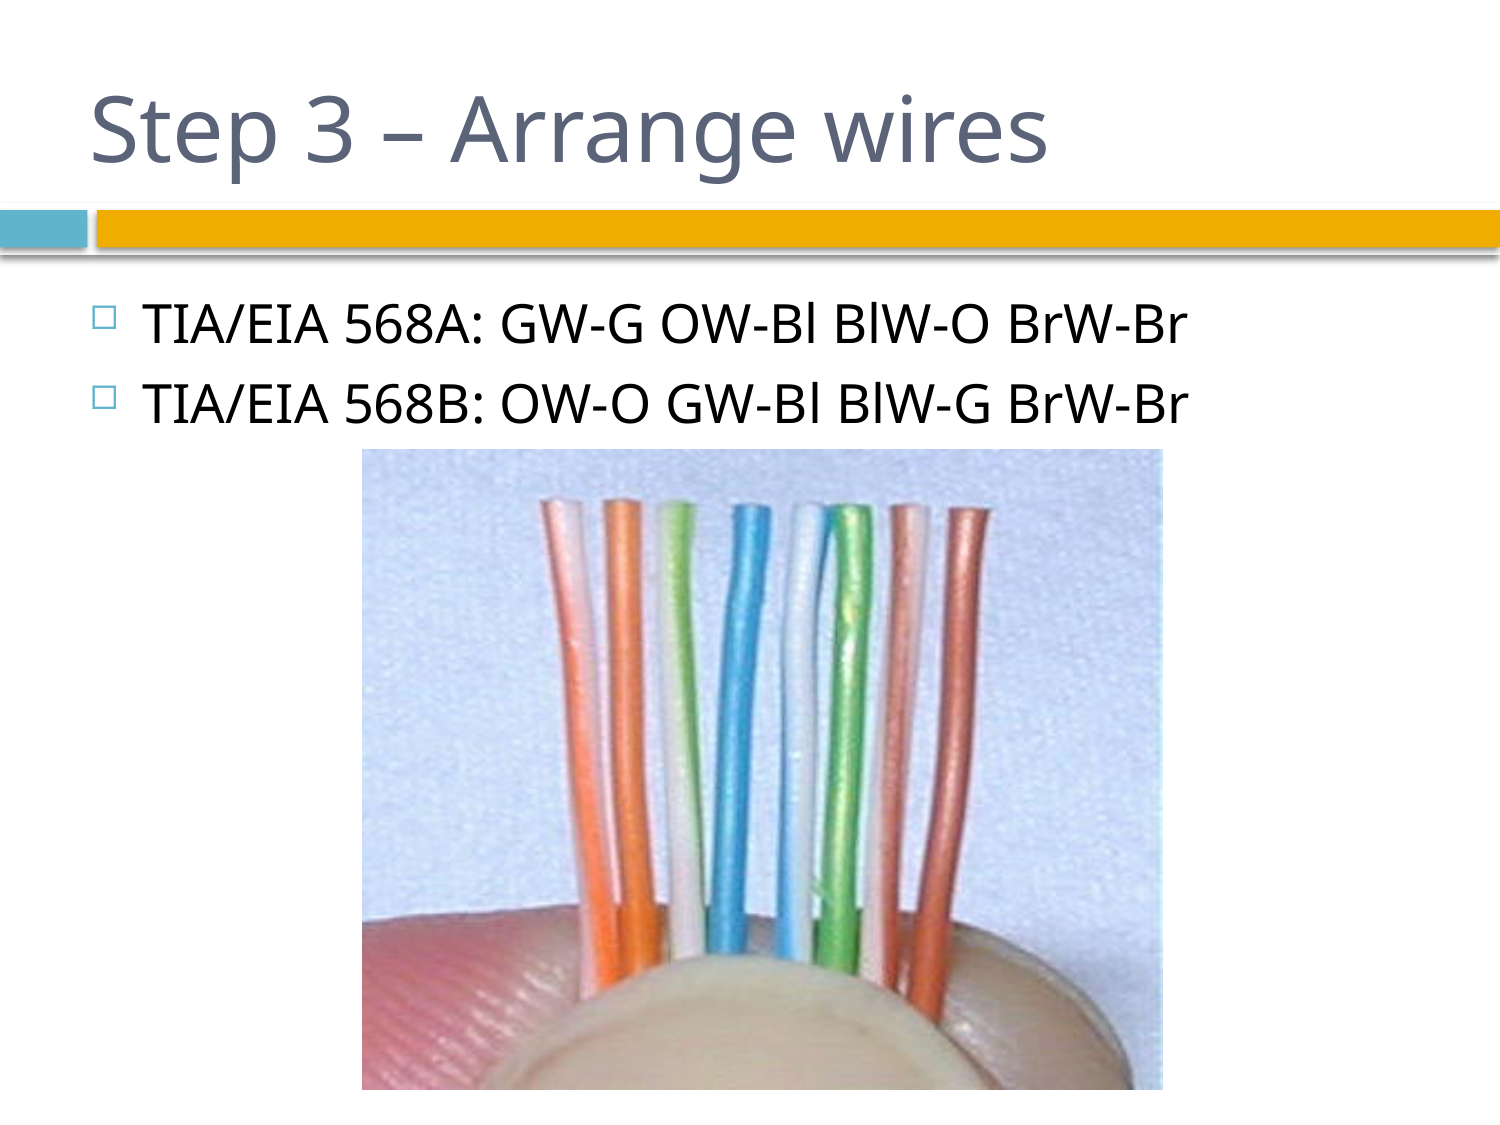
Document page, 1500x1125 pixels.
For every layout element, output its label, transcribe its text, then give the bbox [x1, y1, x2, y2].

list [362, 449, 1163, 1090]
title Step 3 – Arrange wires [75, 20, 1313, 233]
list TIA/EIA 568A: GW-G OW-Bl BlW-O BrW-Br TIA/EIA 568B: OW-O GW-Bl BlW-G BrW-Br [75, 282, 1400, 1006]
